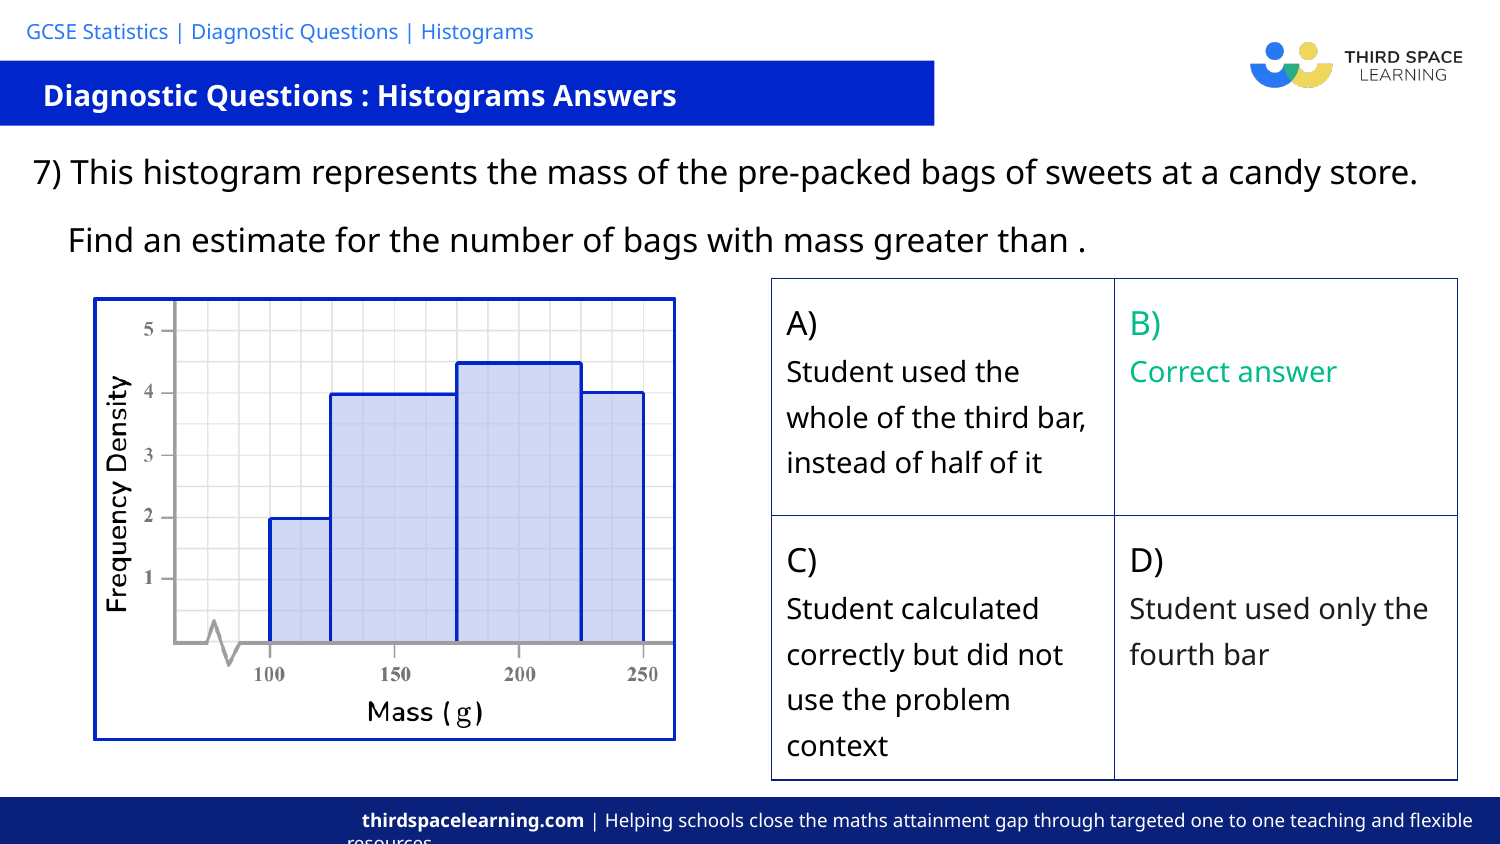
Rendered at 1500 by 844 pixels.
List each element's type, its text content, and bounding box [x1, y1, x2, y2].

picture [93, 297, 676, 742]
text_box Diagnostic Questions : Histograms Answers [27, 61, 778, 127]
picture [1250, 33, 1465, 99]
